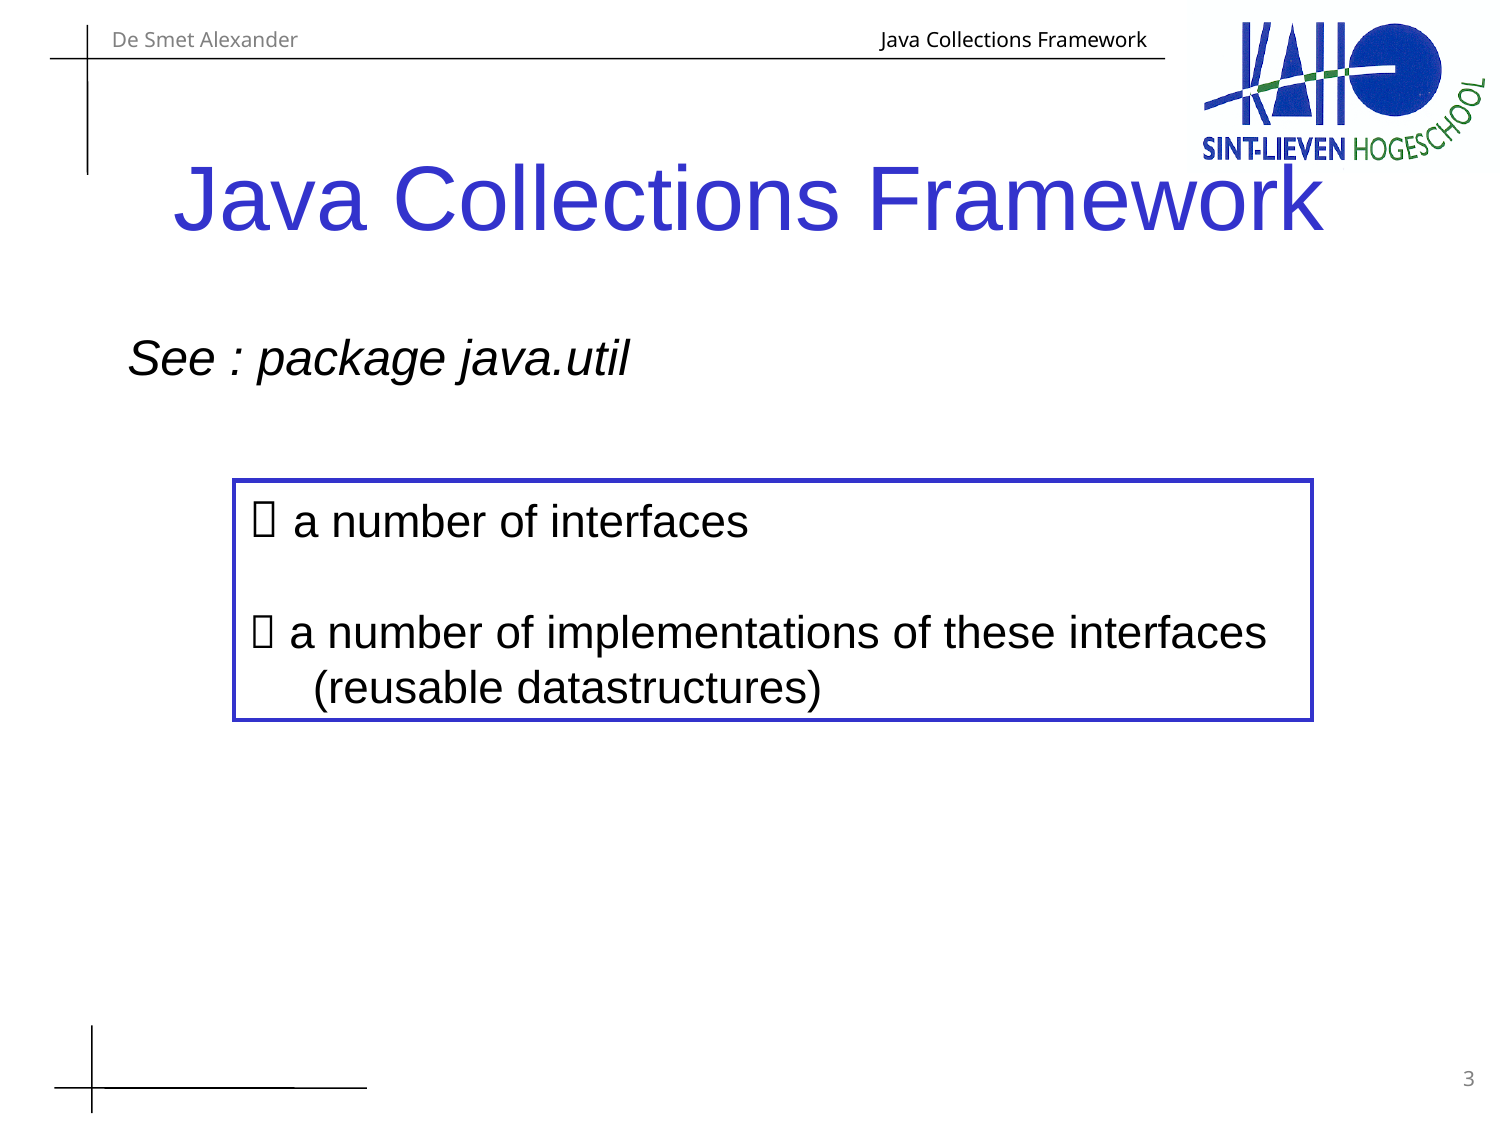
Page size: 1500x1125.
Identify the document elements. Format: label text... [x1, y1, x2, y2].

title Java Collections Framework [112, 99, 1388, 288]
list See : package java.util [111, 324, 1388, 434]
text_box  a number of interfaces  a number of implementations of these interfaces (reusable datastructures) [234, 480, 1313, 721]
picture [1187, 0, 1500, 173]
